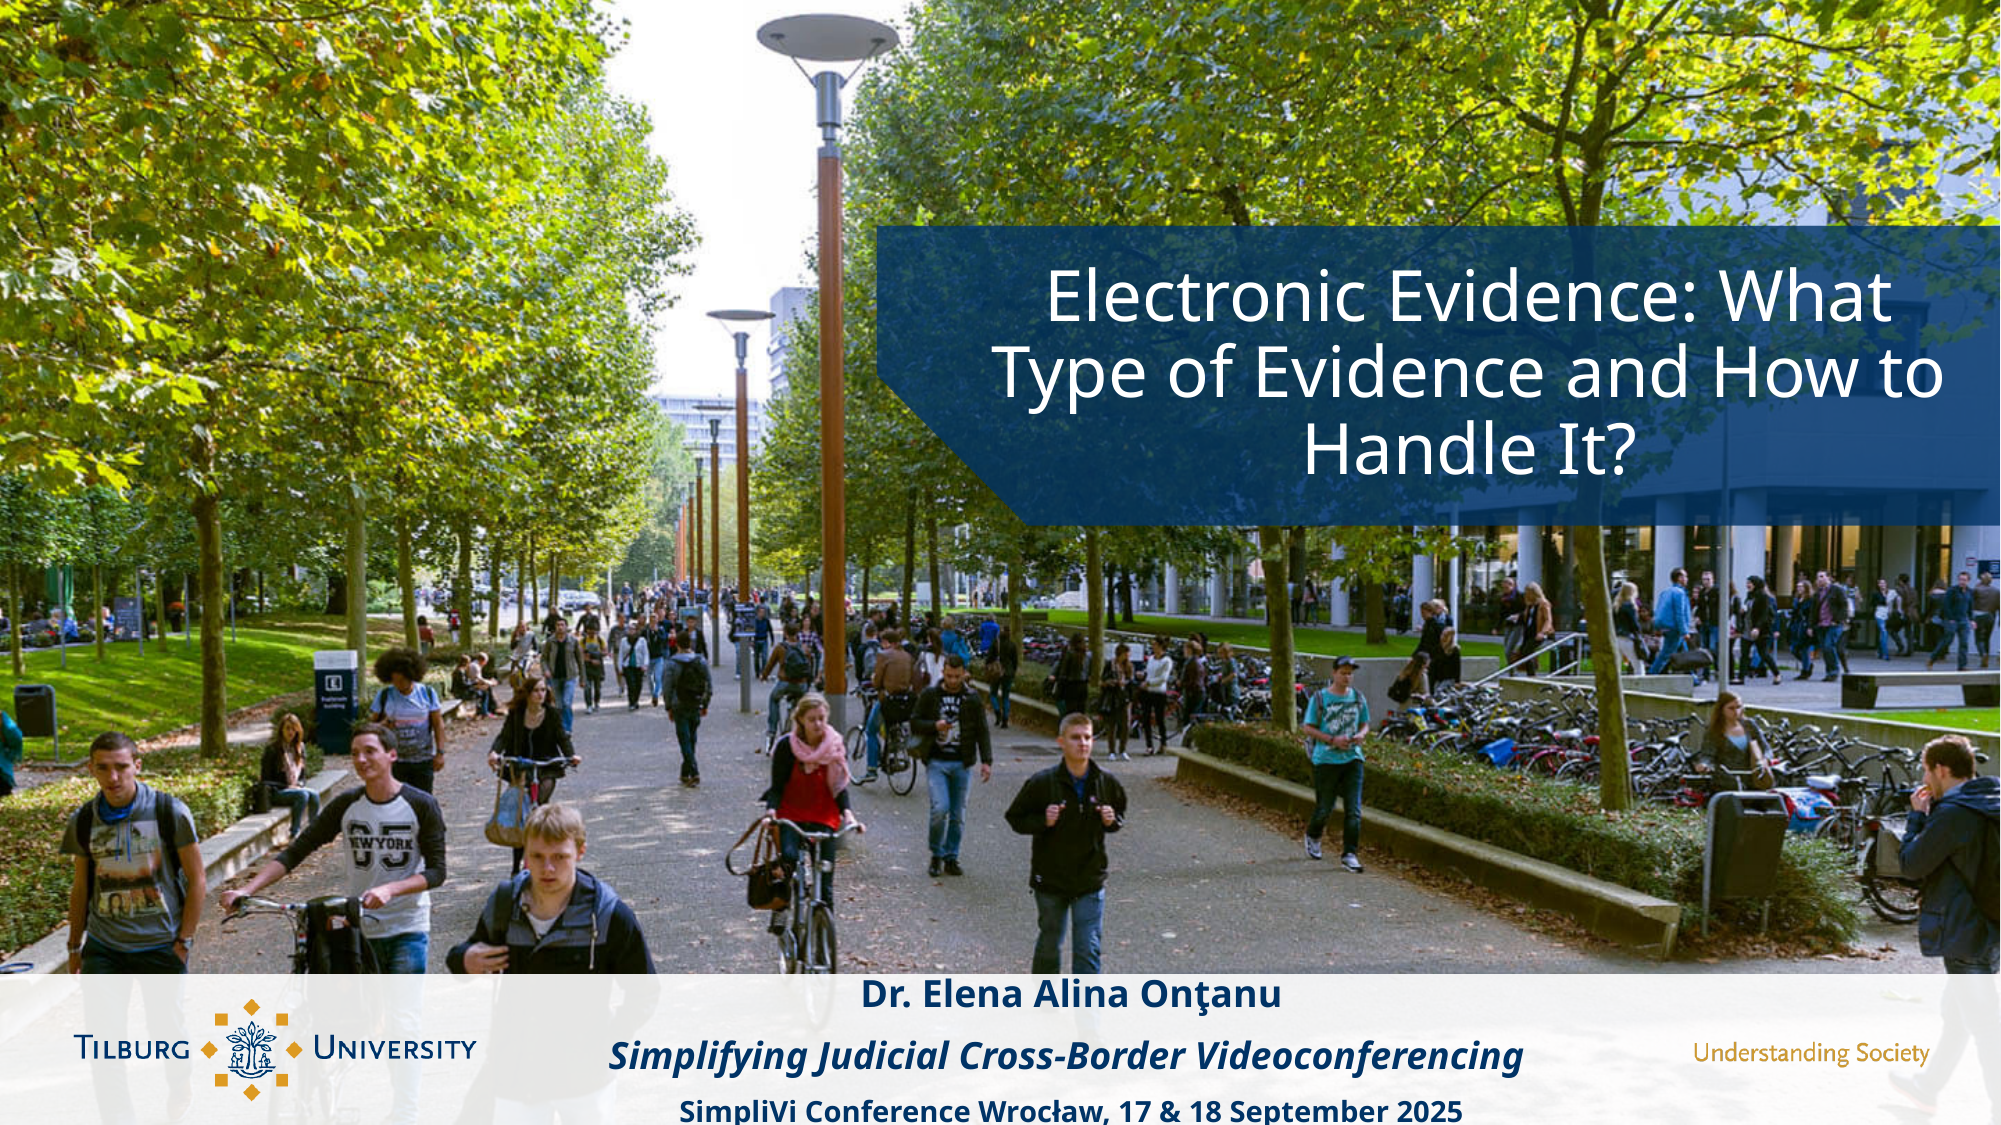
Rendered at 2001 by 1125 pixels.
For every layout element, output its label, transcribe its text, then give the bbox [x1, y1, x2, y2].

subtitle Dr. Elena Alina Onţanu Simplifying Judicial Cross-Border Videoconferencing SimpliVi Conference Wrocław, 17 & 18 September 2025 [397, 989, 1747, 1109]
title Electronic Evidence: What Type of Evidence and How to Handle It? [961, 248, 1978, 502]
picture [0, 0, 2001, 1125]
